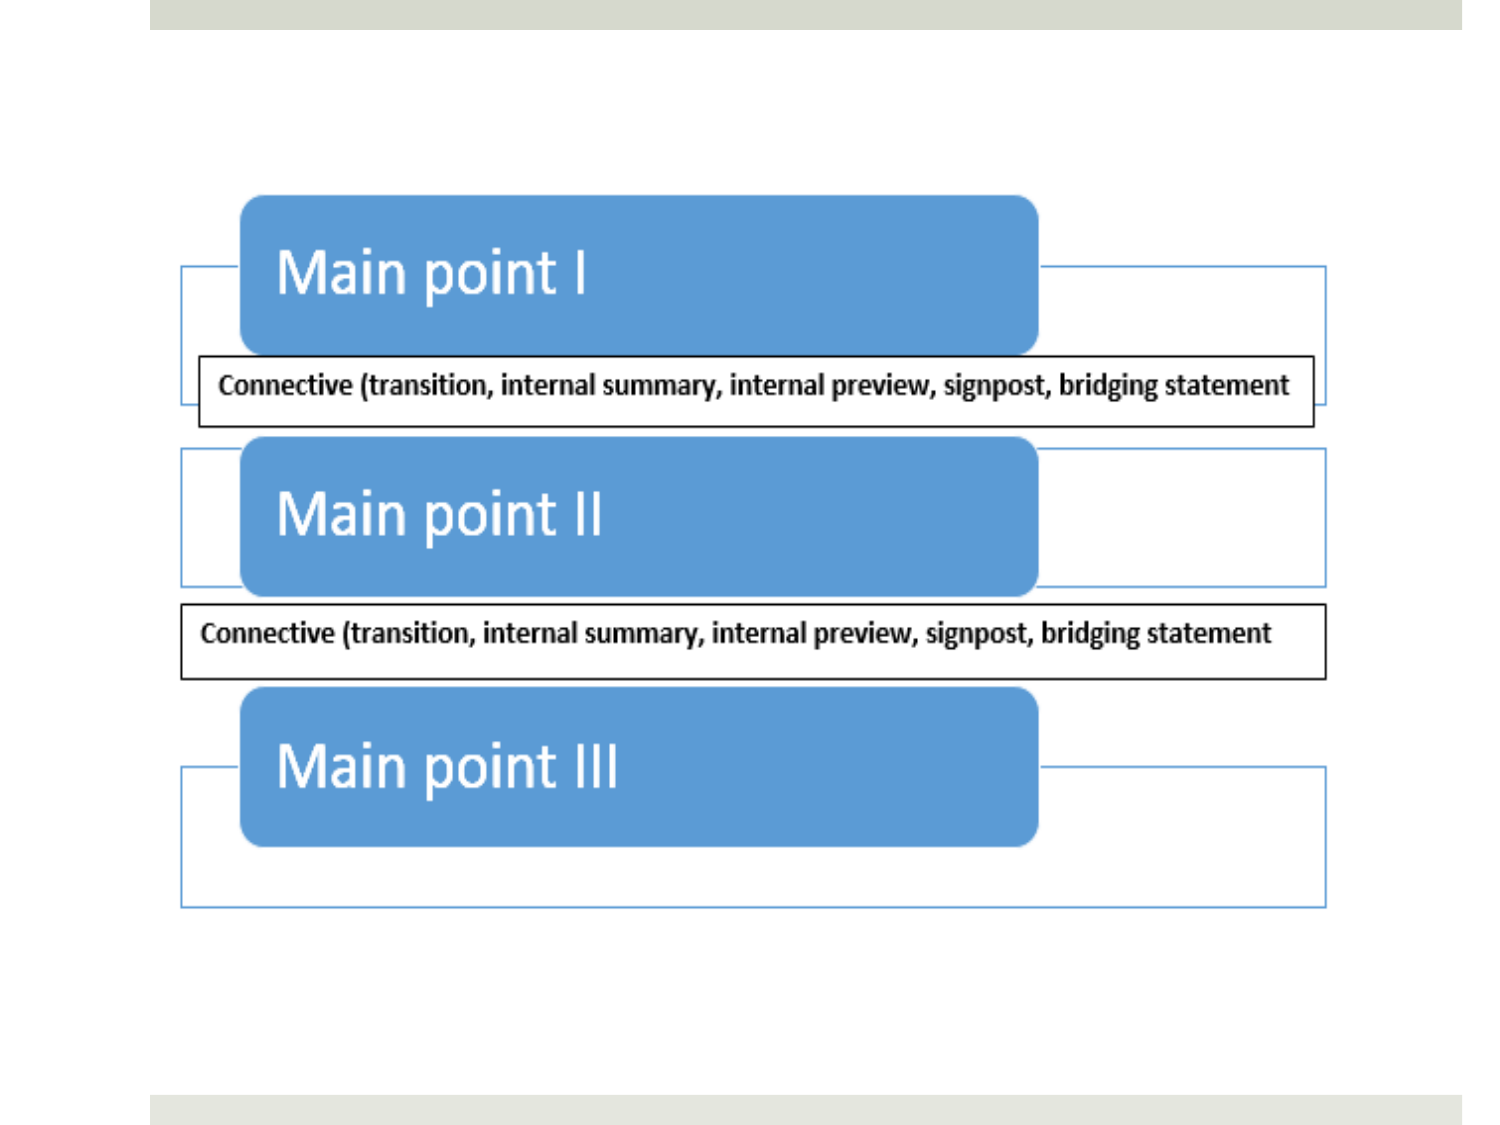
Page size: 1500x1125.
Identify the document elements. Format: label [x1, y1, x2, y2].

picture [164, 176, 1365, 943]
